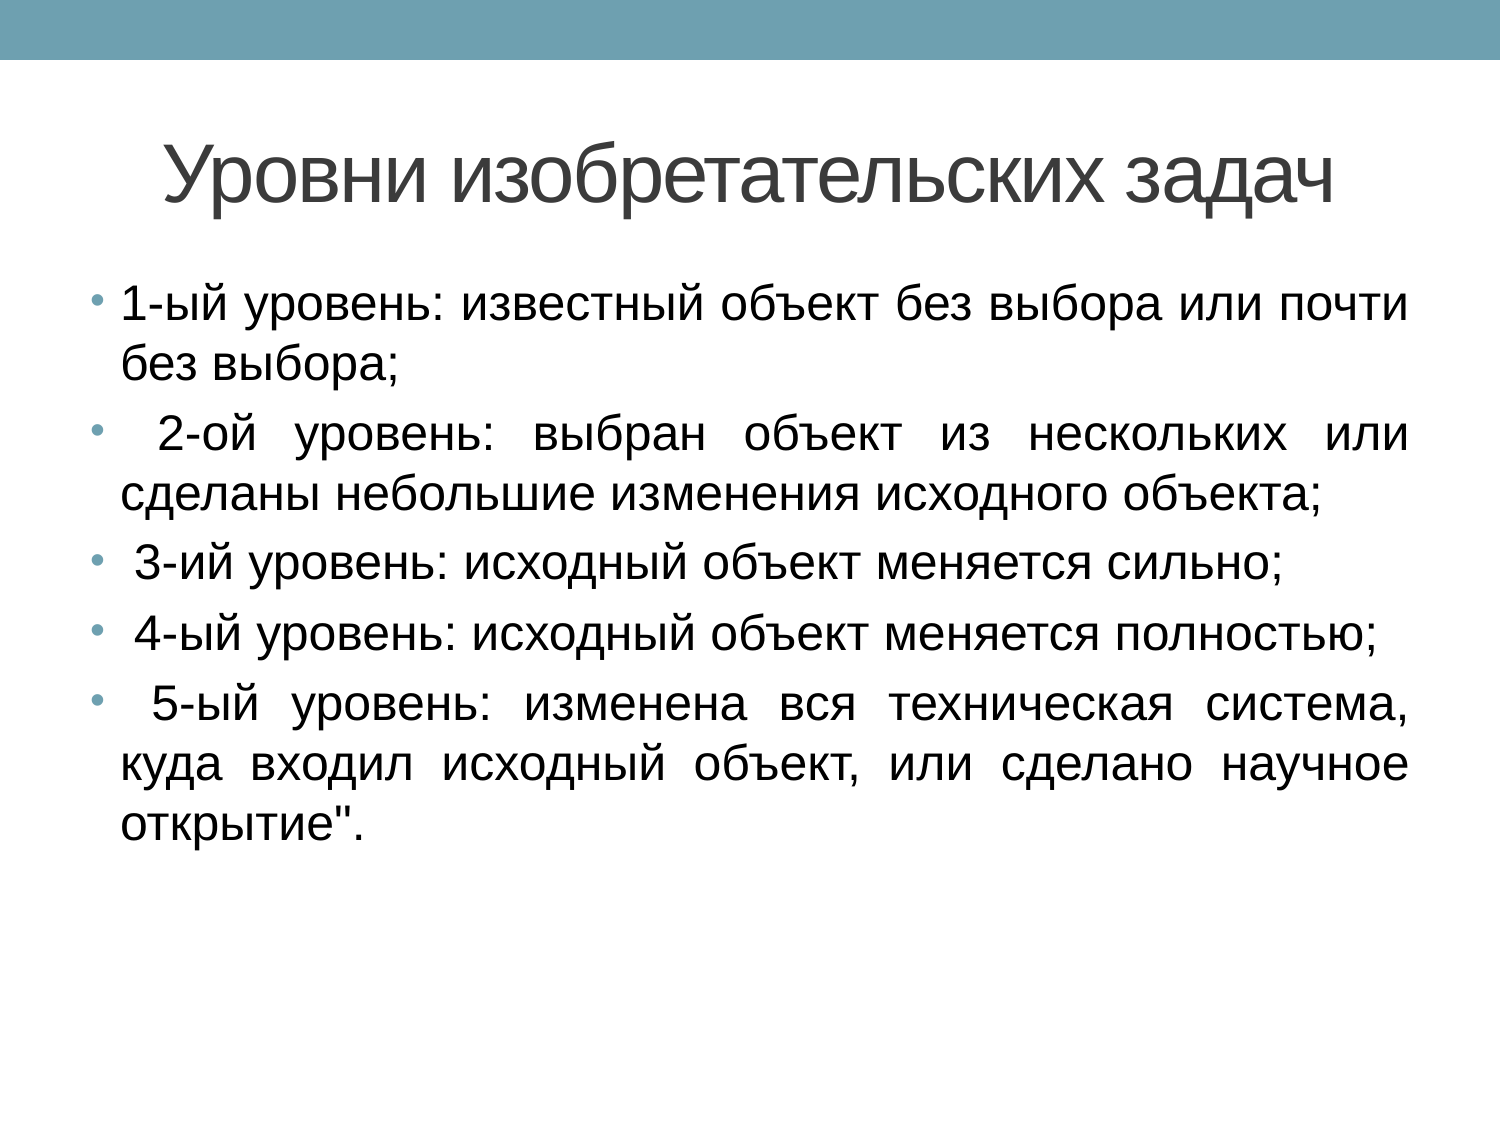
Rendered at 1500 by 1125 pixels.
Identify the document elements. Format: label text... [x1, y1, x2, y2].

title Уровни изобретательских задач [75, 87, 1425, 250]
list 1-ый уровень: известный объект без выбора или почти без выбора; 2-ой уровень: выбран объект из нескольких или сделаны небольшие изменения исходного объекта; 3-ий уровень: исходный объект меняется сильно; 4-ый уровень: исходный объект меняется полностью; 5-ый уровень: изменена вся техническая система, куда входил исходный объект, или сделано научное открытие". [75, 262, 1425, 1063]
